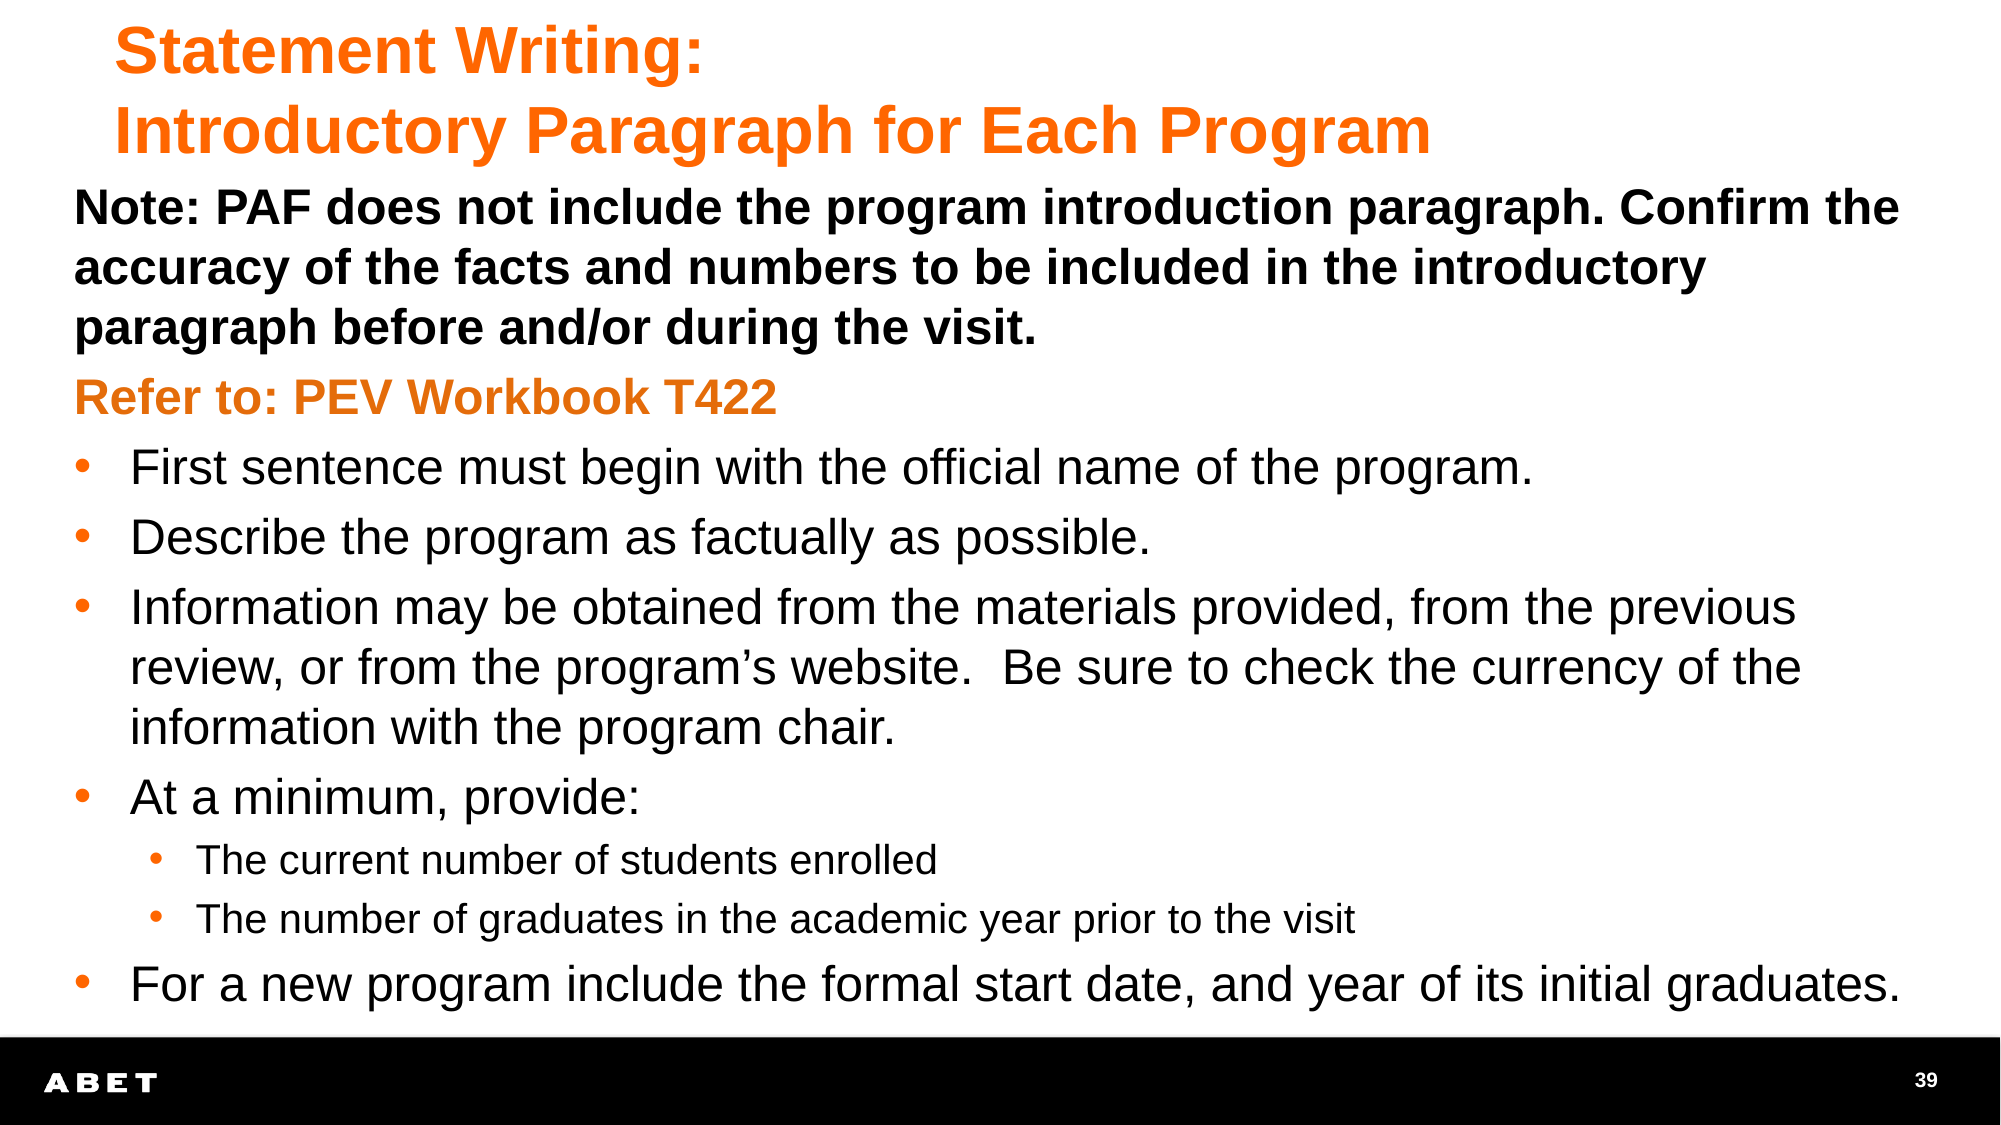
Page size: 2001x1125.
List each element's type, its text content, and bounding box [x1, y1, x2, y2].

picture [16, 1052, 184, 1113]
title Statement Writing: Introductory Paragraph for Each Program [99, 0, 1900, 131]
list Note: PAF does not include the program introduction paragraph. Confirm the accuracy of the facts and numbers to be included in the introductory paragraph before and/or during the visit. Refer to: PEV Workbook T422 First sentence must begin with the official name of the program. Describe the program as factually as possible. Information may be obtained from the materials provided, from the previous review, or from the program’s website. Be sure to check the currency of the information with the program chair. At a minimum, provide: The current number of students enrolled The number of graduates in the academic year prior to the visit For a new program include the formal start date, and year of its initial graduates. [58, 167, 1941, 991]
